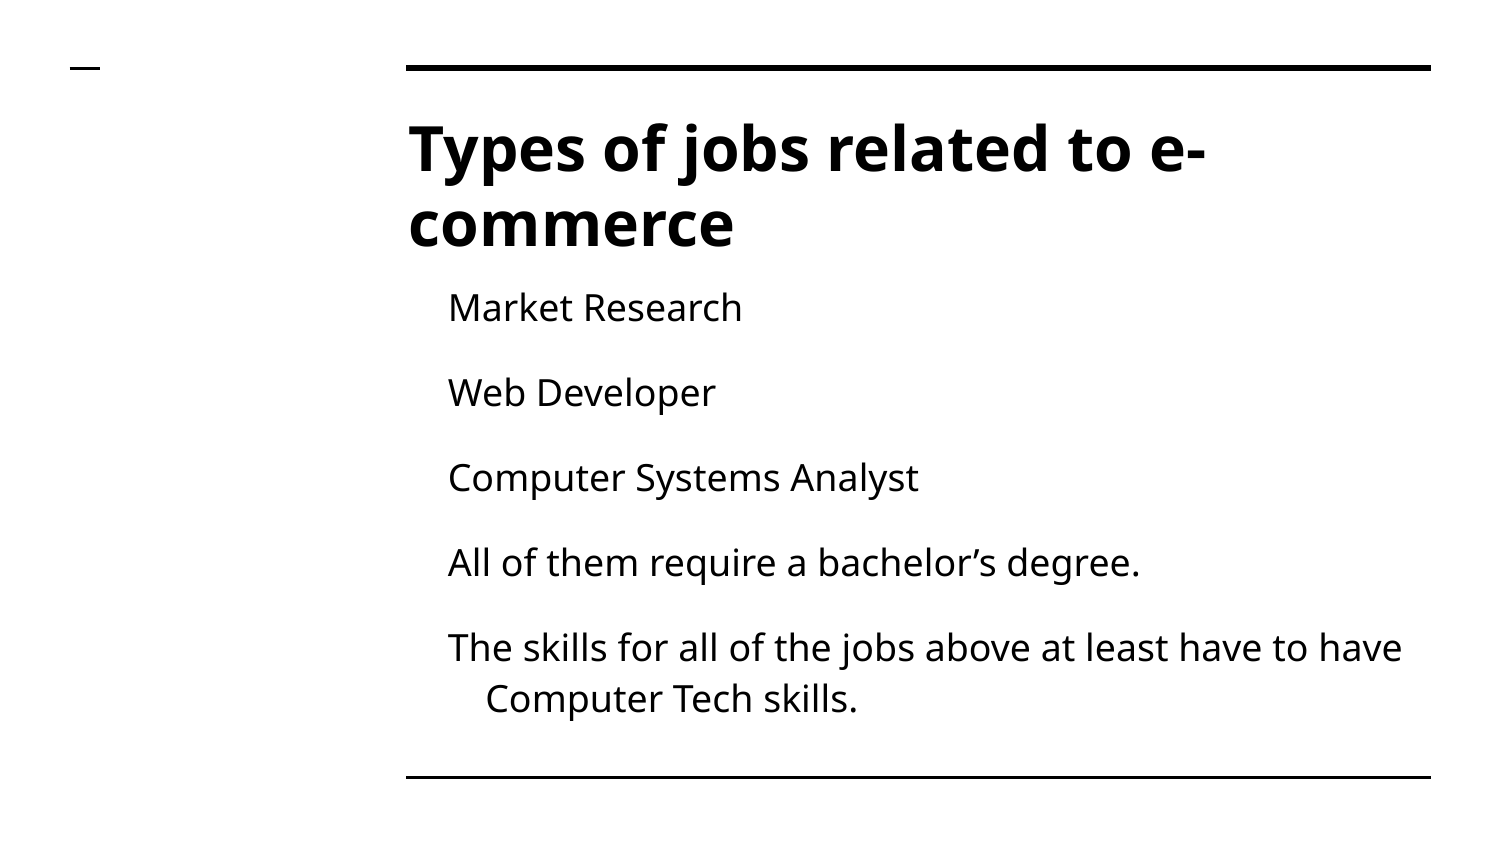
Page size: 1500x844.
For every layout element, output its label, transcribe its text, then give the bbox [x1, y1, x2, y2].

list Market Research Web Developer Computer Systems Analyst All of them require a bachelor’s degree. The skills for all of the jobs above at least have to have Computer Tech skills. [395, 261, 1433, 755]
title Types of jobs related to e-commerce [393, 94, 1431, 199]
